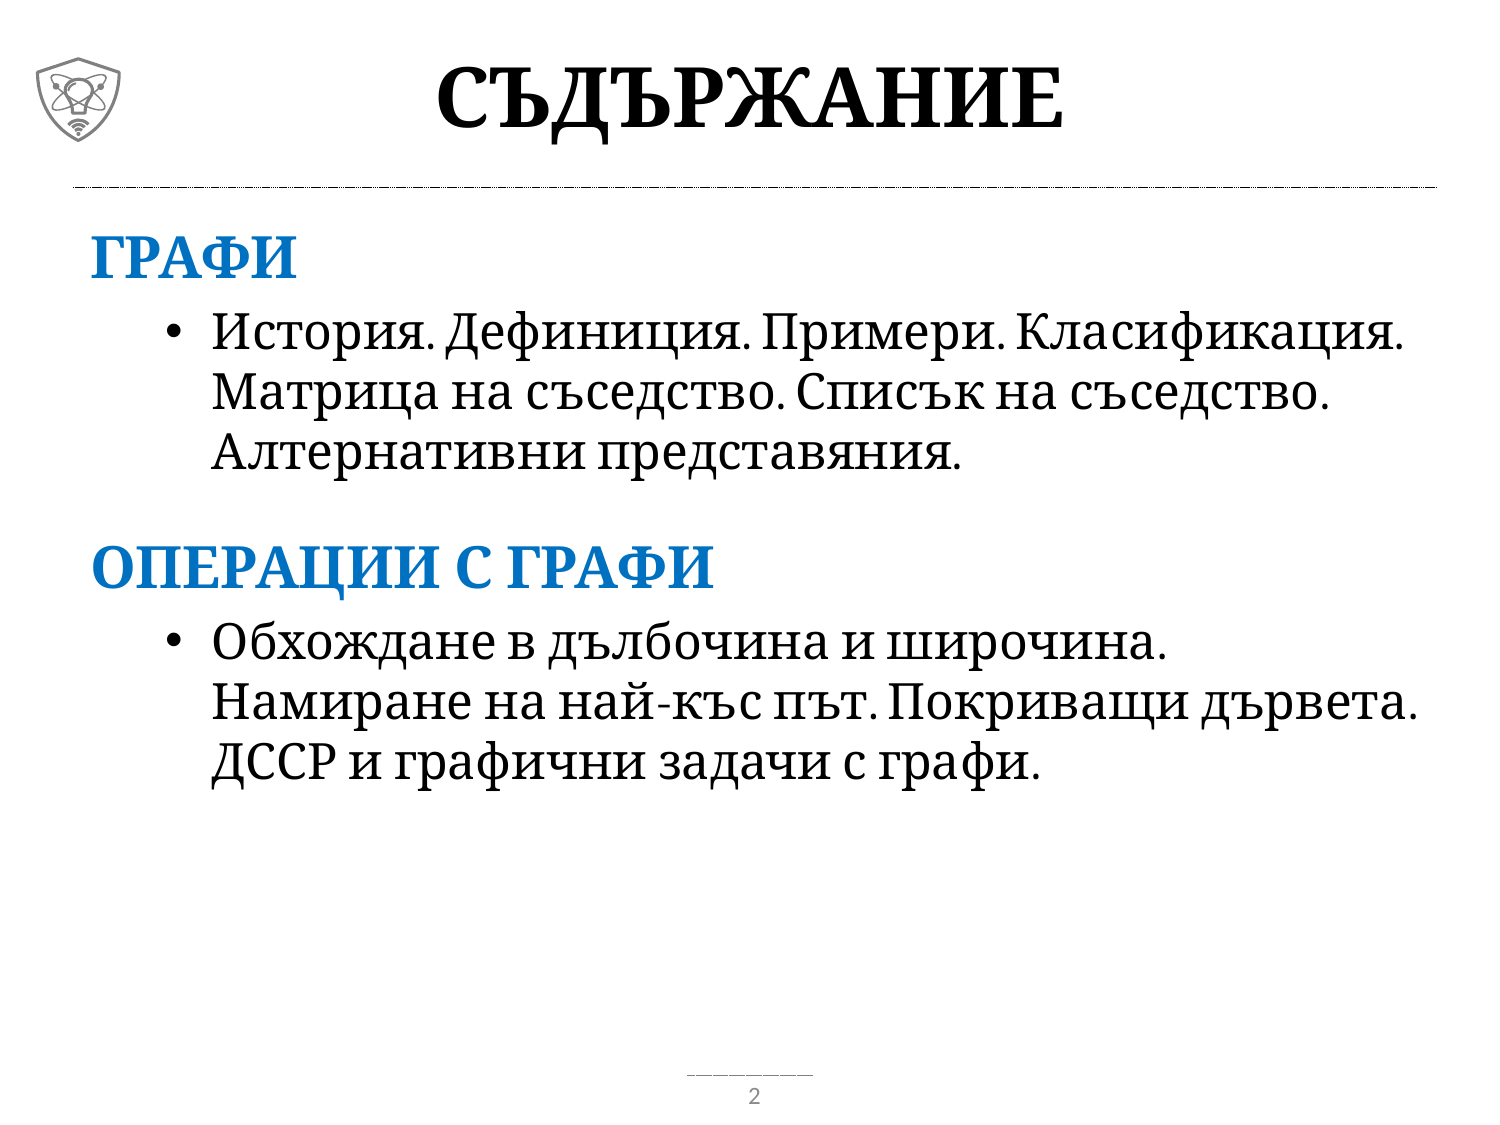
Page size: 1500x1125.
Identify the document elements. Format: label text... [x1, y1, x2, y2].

title Съдържание [0, 0, 1500, 188]
list Графи История. Дефиниция. Примери. Класификация. Матрица на съседство. Списък на съседство. Алтернативни представяния. Операции с графи Обхождане в дълбочина и широчина. Намиране на най-къс път. Покриващи дървета. ДССР и графични задачи с графи. [75, 212, 1450, 1063]
slide_number 2 [579, 1065, 930, 1125]
